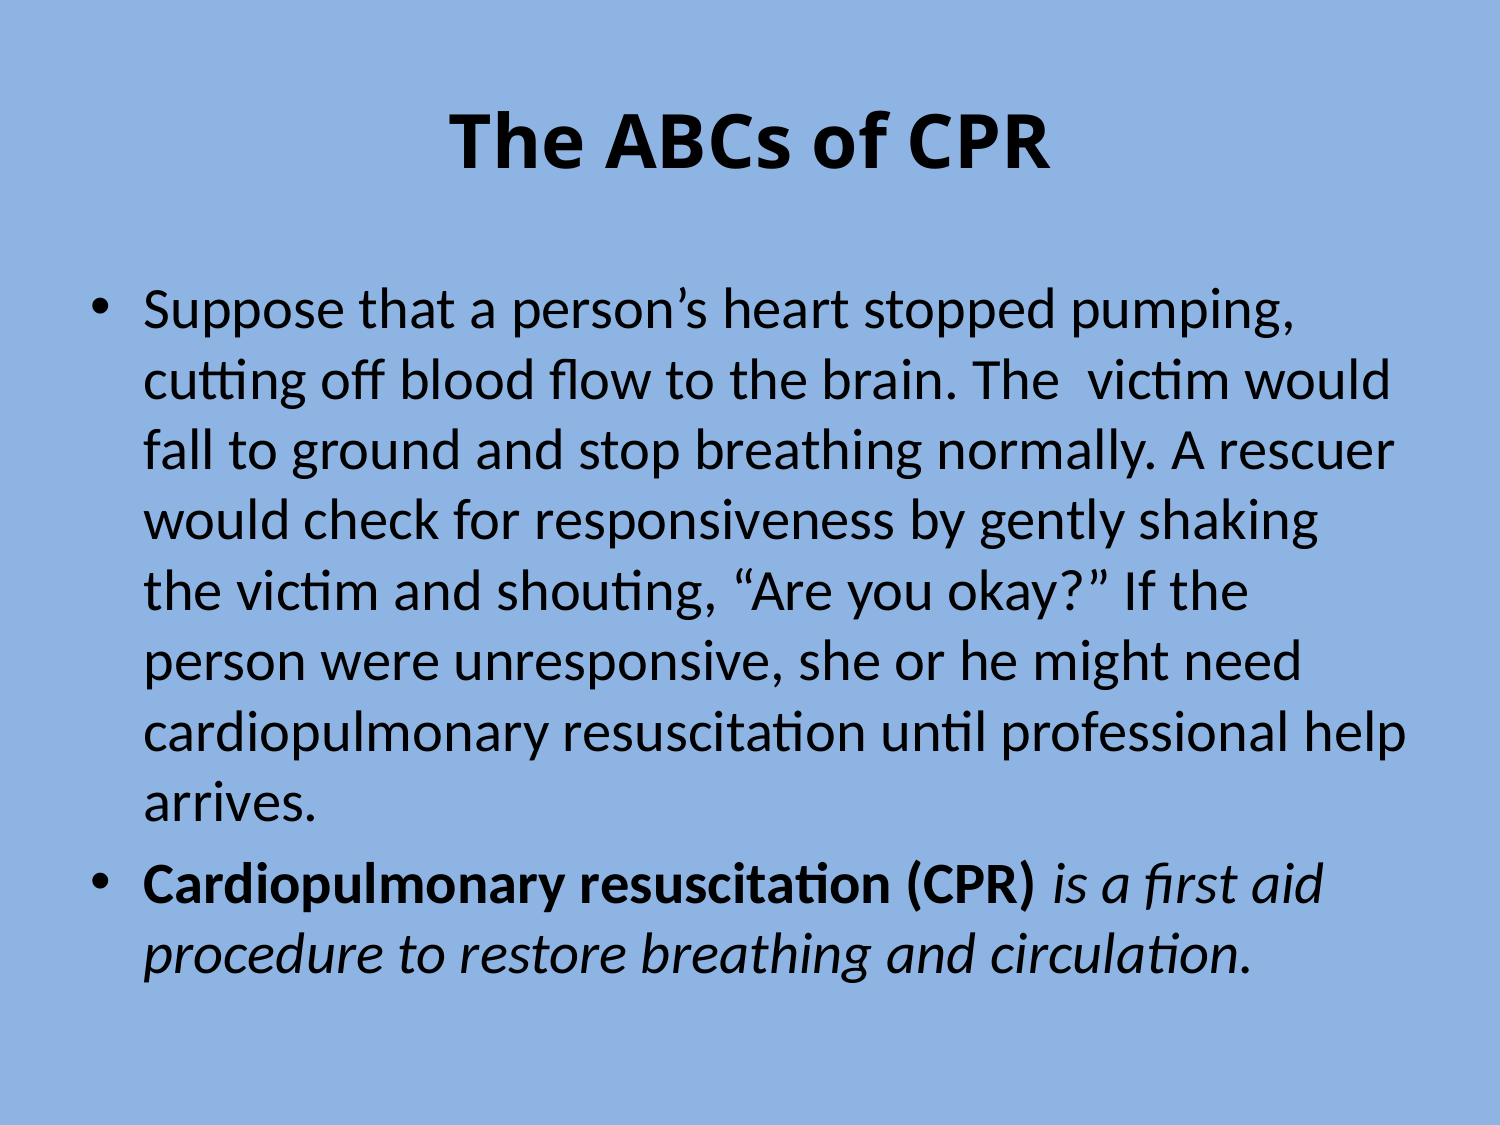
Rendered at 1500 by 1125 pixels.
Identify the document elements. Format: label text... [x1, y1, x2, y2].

list Suppose that a person’s heart stopped pumping, cutting off blood flow to the brain. The victim would fall to ground and stop breathing normally. A rescuer would check for responsiveness by gently shaking the victim and shouting, “Are you okay?” If the person were unresponsive, she or he might need cardiopulmonary resuscitation until professional help arrives. Cardiopulmonary resuscitation (CPR) is a first aid procedure to restore breathing and circulation. [75, 262, 1425, 1005]
title The ABCs of CPR [75, 45, 1425, 233]
